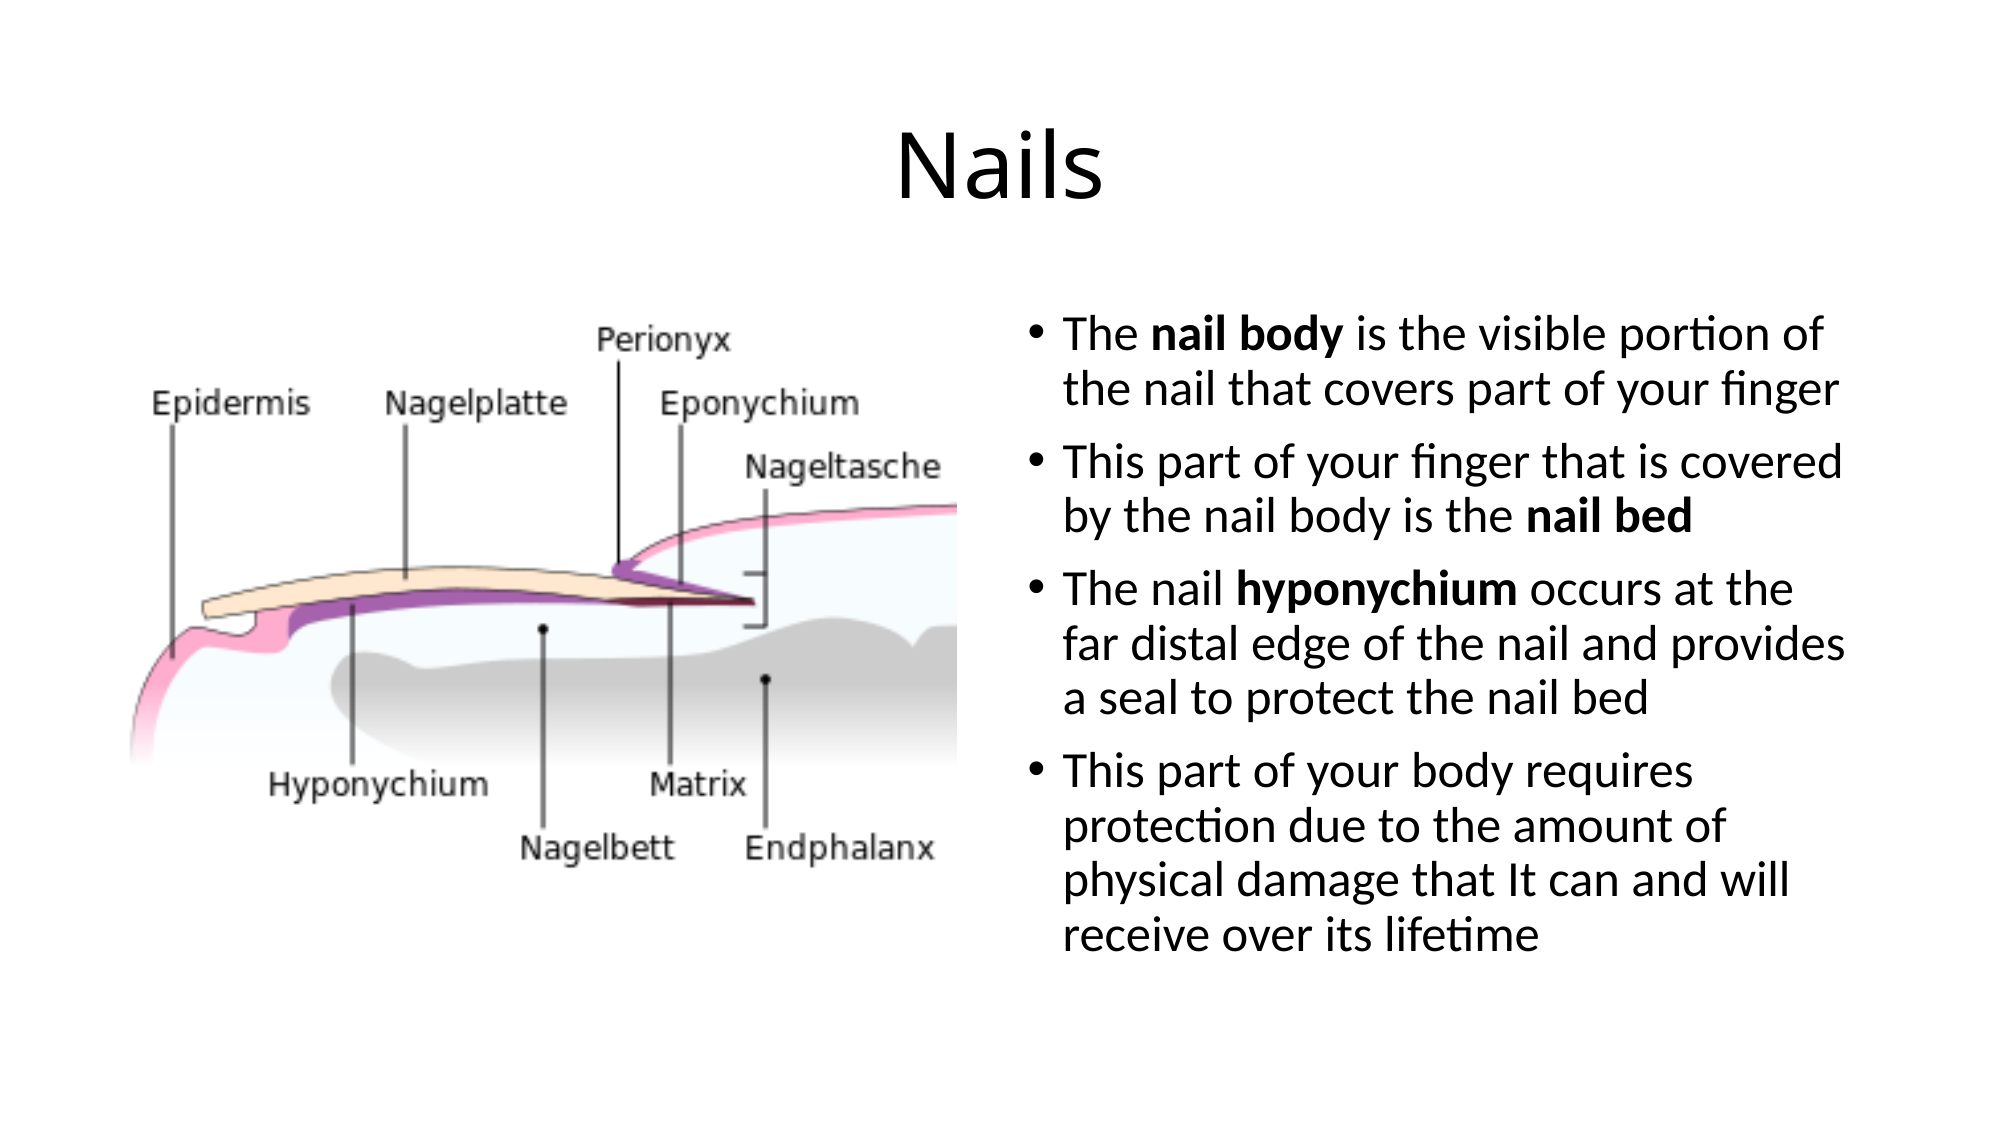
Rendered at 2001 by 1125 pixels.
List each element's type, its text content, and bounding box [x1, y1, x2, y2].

picture [99, 299, 957, 893]
list The nail body is the visible portion of the nail that covers part of your finger This part of your finger that is covered by the nail body is the nail bed The nail hyponychium occurs at the far distal edge of the nail and provides a seal to protect the nail bed This part of your body requires protection due to the amount of physical damage that It can and will receive over its lifetime [1012, 299, 1863, 1086]
title Nails [137, 59, 1863, 278]
